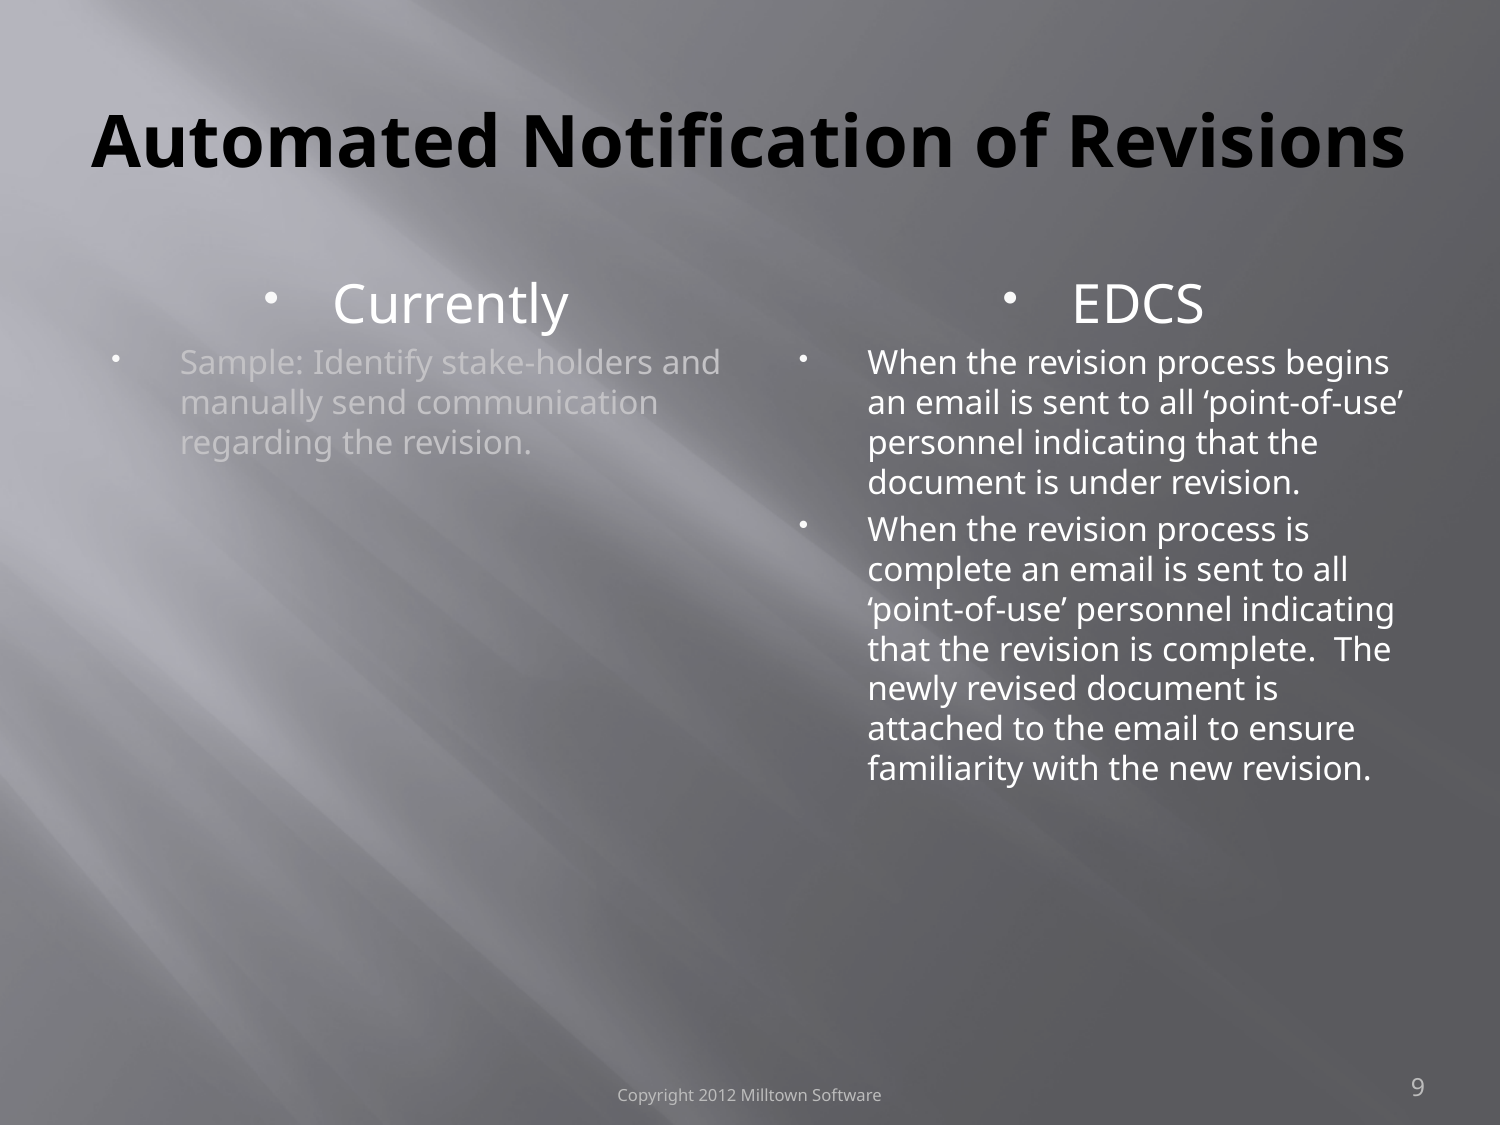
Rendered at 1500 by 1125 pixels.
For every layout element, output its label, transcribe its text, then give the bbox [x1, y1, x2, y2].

slide_number 9 [1299, 1052, 1425, 1113]
list Currently Sample: Identify stake-holders and manually send communication regarding the revision. [75, 262, 738, 1005]
list EDCS When the revision process begins an email is sent to all ‘point-of-use’ personnel indicating that the document is under revision. When the revision process is complete an email is sent to all ‘point-of-use’ personnel indicating that the revision is complete. The newly revised document is attached to the email to ensure familiarity with the new revision. [762, 262, 1425, 1005]
footer Copyright 2012 Milltown Software [512, 1052, 988, 1113]
title Automated Notification of Revisions [75, 45, 1425, 233]
